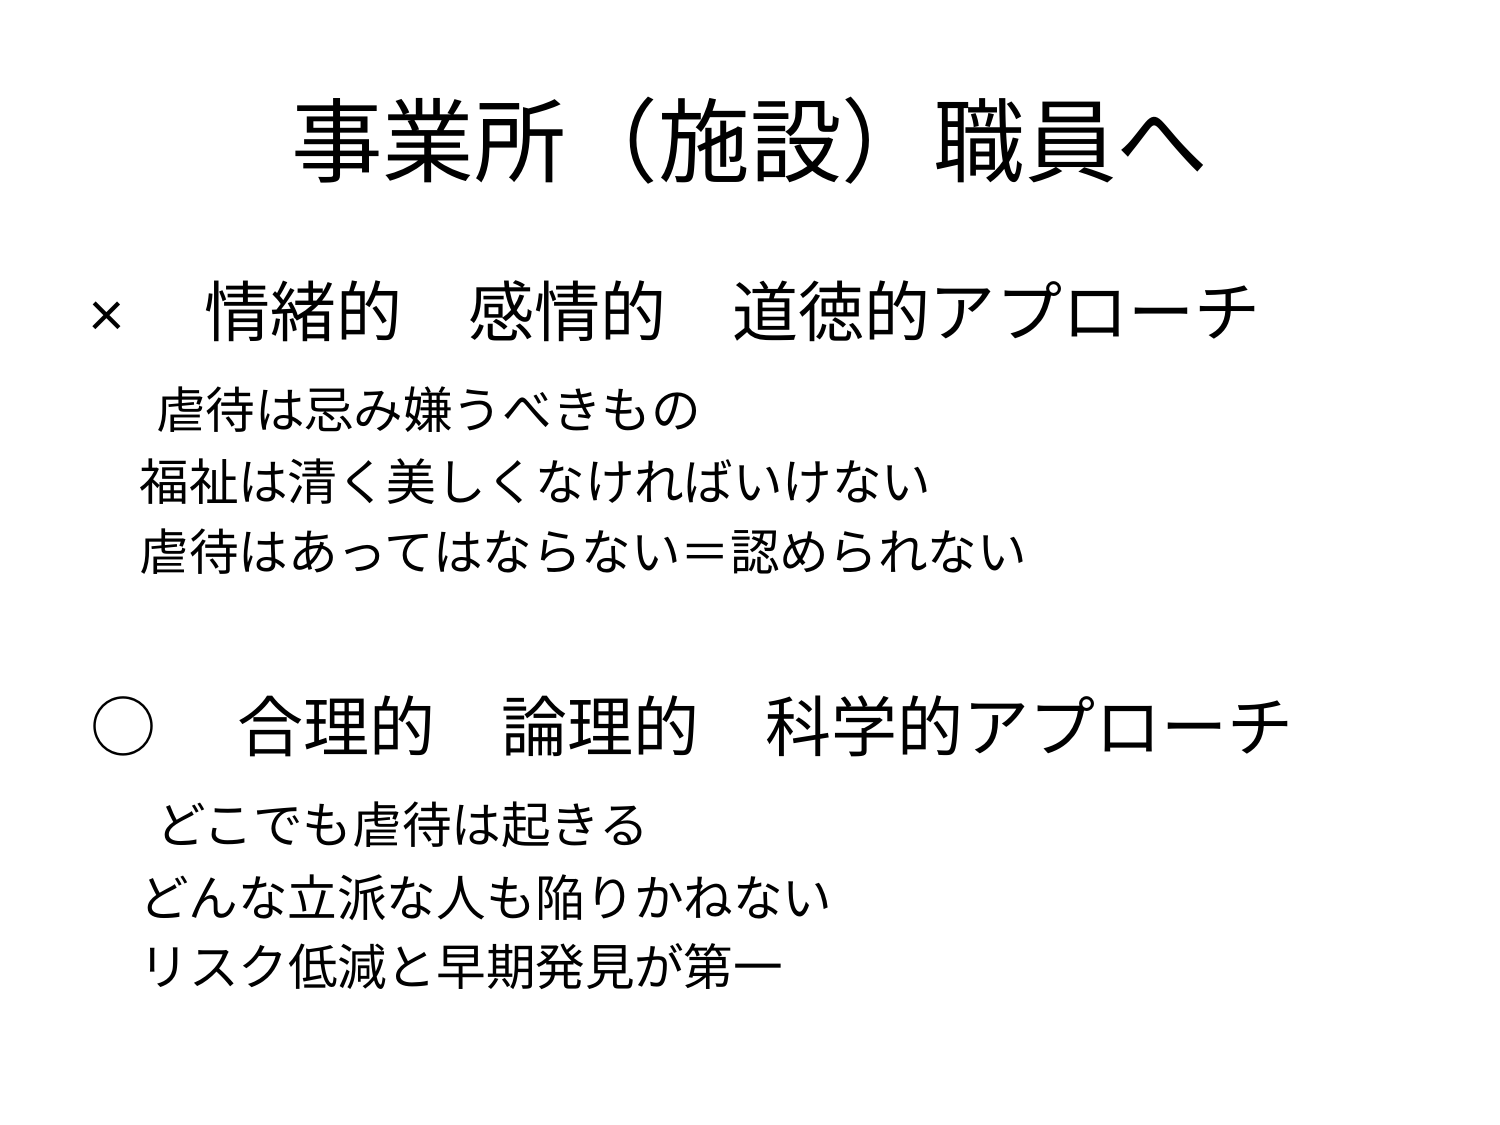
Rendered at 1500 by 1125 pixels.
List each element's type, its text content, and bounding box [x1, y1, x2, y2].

title 事業所（施設）職員へ [75, 45, 1425, 233]
list × 情緒的 感情的 道徳的アプローチ 虐待は忌み嫌うべきもの 福祉は清く美しくなければいけない 虐待はあってはならない＝認められない ○ 合理的 論理的 科学的アプローチ どこでも虐待は起きる どんな立派な人も陥りかねない リスク低減と早期発見が第一 [75, 262, 1425, 1005]
